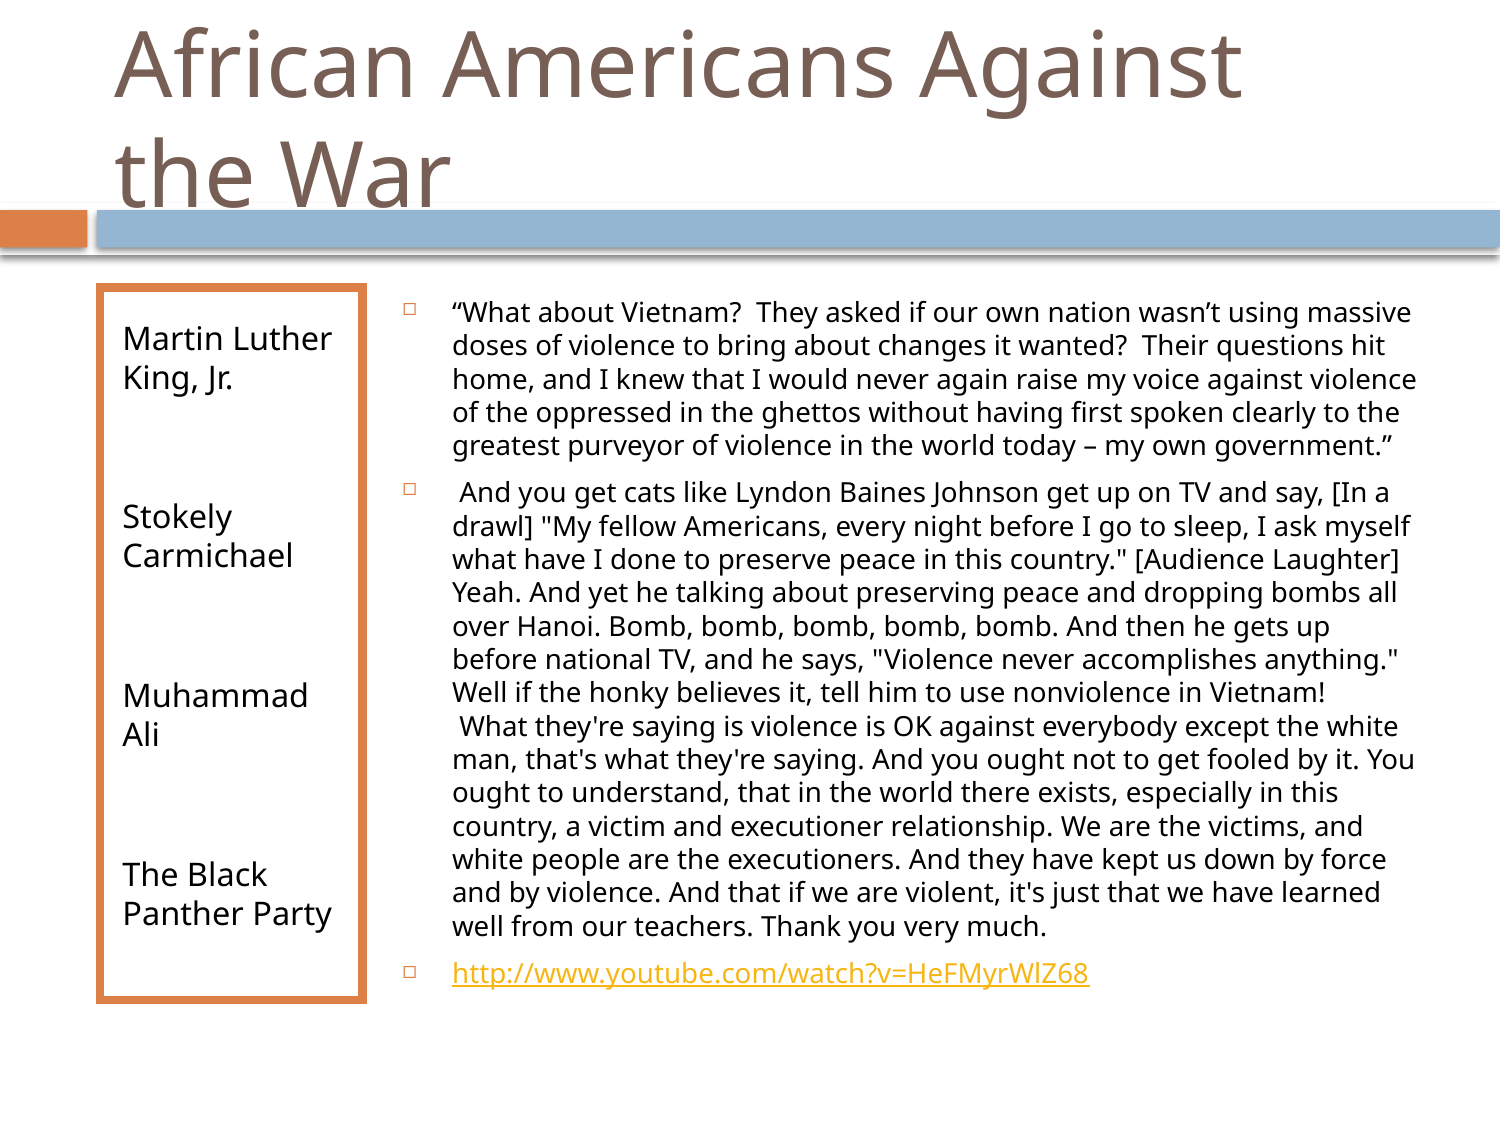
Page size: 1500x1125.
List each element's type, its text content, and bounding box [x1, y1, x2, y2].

list “What about Vietnam? They asked if our own nation wasn’t using massive doses of violence to bring about changes it wanted? Their questions hit home, and I knew that I would never again raise my voice against violence of the oppressed in the ghettos without having first spoken clearly to the greatest purveyor of violence in the world today – my own government.” And you get cats like Lyndon Baines Johnson get up on TV and say, [In a drawl] "My fellow Americans, every night before I go to sleep, I ask myself what have I done to preserve peace in this country." [Audience Laughter] Yeah. And yet he talking about preserving peace and dropping bombs all over Hanoi. Bomb, bomb, bomb, bomb, bomb. And then he gets up before national TV, and he says, "Violence never accomplishes anything." Well if the honky believes it, tell him to use nonviolence in Vietnam! What they're saying is violence is OK against everybody except the white man, that's what they're saying. And you ought not to get fooled by it. You ought to understand, that in the world there exists, especially in this country, a victim and executioner relationship. We are the victims, and white people are the executioners. And they have kept us down by force and by violence. And that if we are violent, it's just that we have learned well from our teachers. Thank you very much. http://www.youtube.com/watch?v=HeFMyrWlZ68 [387, 287, 1438, 1013]
list Martin Luther King, Jr. Stokely Carmichael Muhammad Ali The Black Panther Party [96, 283, 367, 1004]
title African Americans Against the War [99, 44, 1425, 188]
